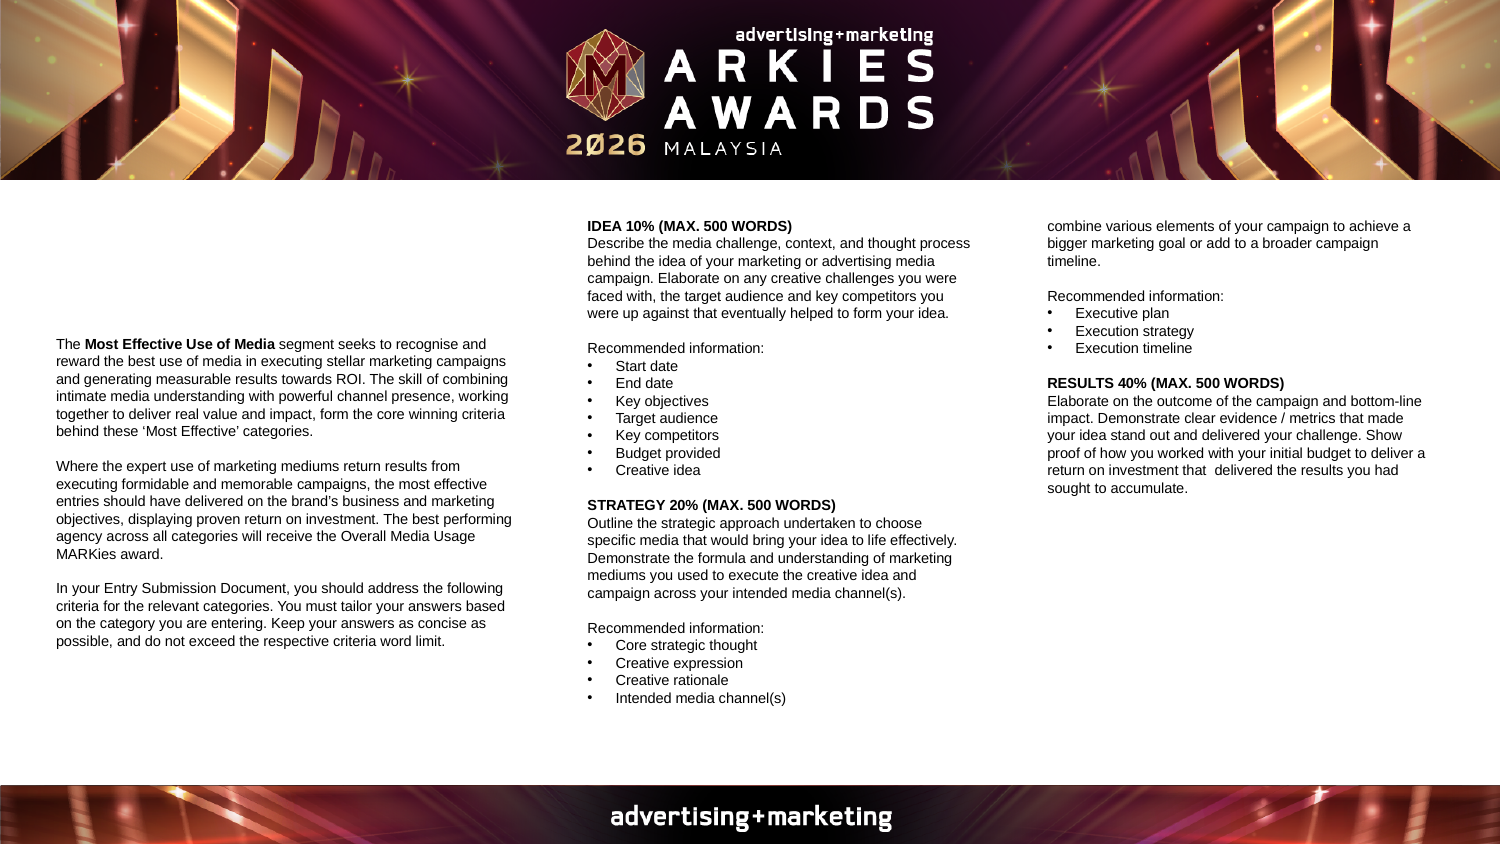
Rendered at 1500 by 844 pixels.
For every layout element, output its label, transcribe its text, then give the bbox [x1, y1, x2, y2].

text_box IDEA 10% (MAX. 500 WORDS) Describe the media challenge, context, and thought process behind the idea of your marketing or advertising media campaign. Elaborate on any creative challenges you were faced with, the target audience and key competitors you were up against that eventually helped to form your idea. Recommended information: Start date End date Key objectives Target audience Key competitors Budget provided Creative idea STRATEGY 20% (MAX. 500 WORDS) Outline the strategic approach undertaken to choose specific media that would bring your idea to life effectively. Demonstrate the formula and understanding of marketing mediums you used to execute the creative idea and campaign across your intended media channel(s). Recommended information: Core strategic thought Creative expression Creative rationale Intended media channel(s) EXECUTION 30% (MAX. 500 WORDS) Describe how your use of media was executed and how you carried out the execution across your selected media channel(s). If applicable, illustrate how you managed to combine various elements of your campaign to achieve a bigger marketing goal or add to a broader campaign timeline. Recommended information: Executive plan Execution strategy Execution timeline RESULTS 40% (MAX. 500 WORDS) Elaborate on the outcome of the campaign and bottom-line impact. Demonstrate clear evidence / metrics that made your idea stand out and delivered your challenge. Show proof of how you worked with your initial budget to deliver a return on investment that delivered the results you had sought to accumulate. [572, 209, 1447, 844]
text_box The Most Effective Use of Media segment seeks to recognise and reward the best use of media in executing stellar marketing campaigns and generating measurable results towards ROI. The skill of combining intimate media understanding with powerful channel presence, working together to deliver real value and impact, form the core winning criteria behind these ‘Most Effective’ categories. Where the expert use of marketing mediums return results from executing formidable and memorable campaigns, the most effective entries should have delivered on the brand’s business and marketing objectives, displaying proven return on investment. The best performing agency across all categories will receive the Overall Media Usage MARKies award. In your Entry Submission Document, you should address the following criteria for the relevant categories. You must tailor your answers based on the category you are entering. Keep your answers as concise as possible, and do not exceed the respective criteria word limit. [41, 327, 538, 657]
picture [0, 0, 1500, 844]
